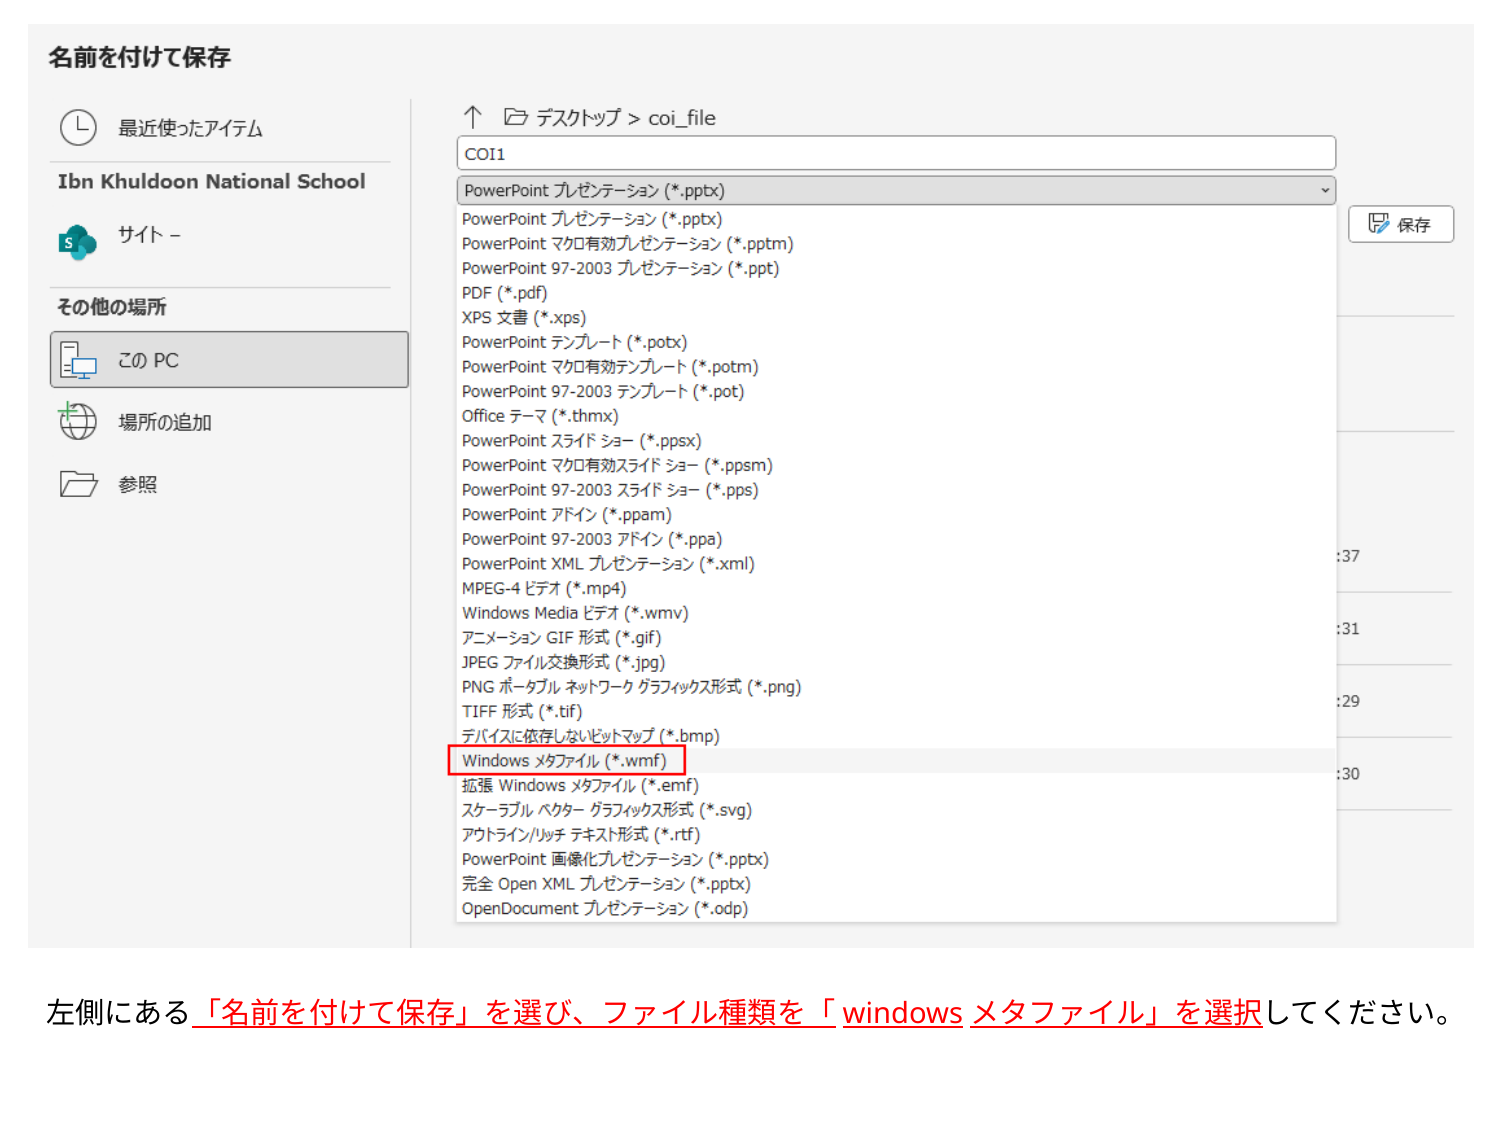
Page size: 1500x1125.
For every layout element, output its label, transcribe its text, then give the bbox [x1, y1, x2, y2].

text_box 左側にある「名前を付けて保存」を選び、ファイル種類を「windowsメタファイル」を選択してください。 [31, 987, 1478, 1038]
picture [27, 24, 1474, 949]
